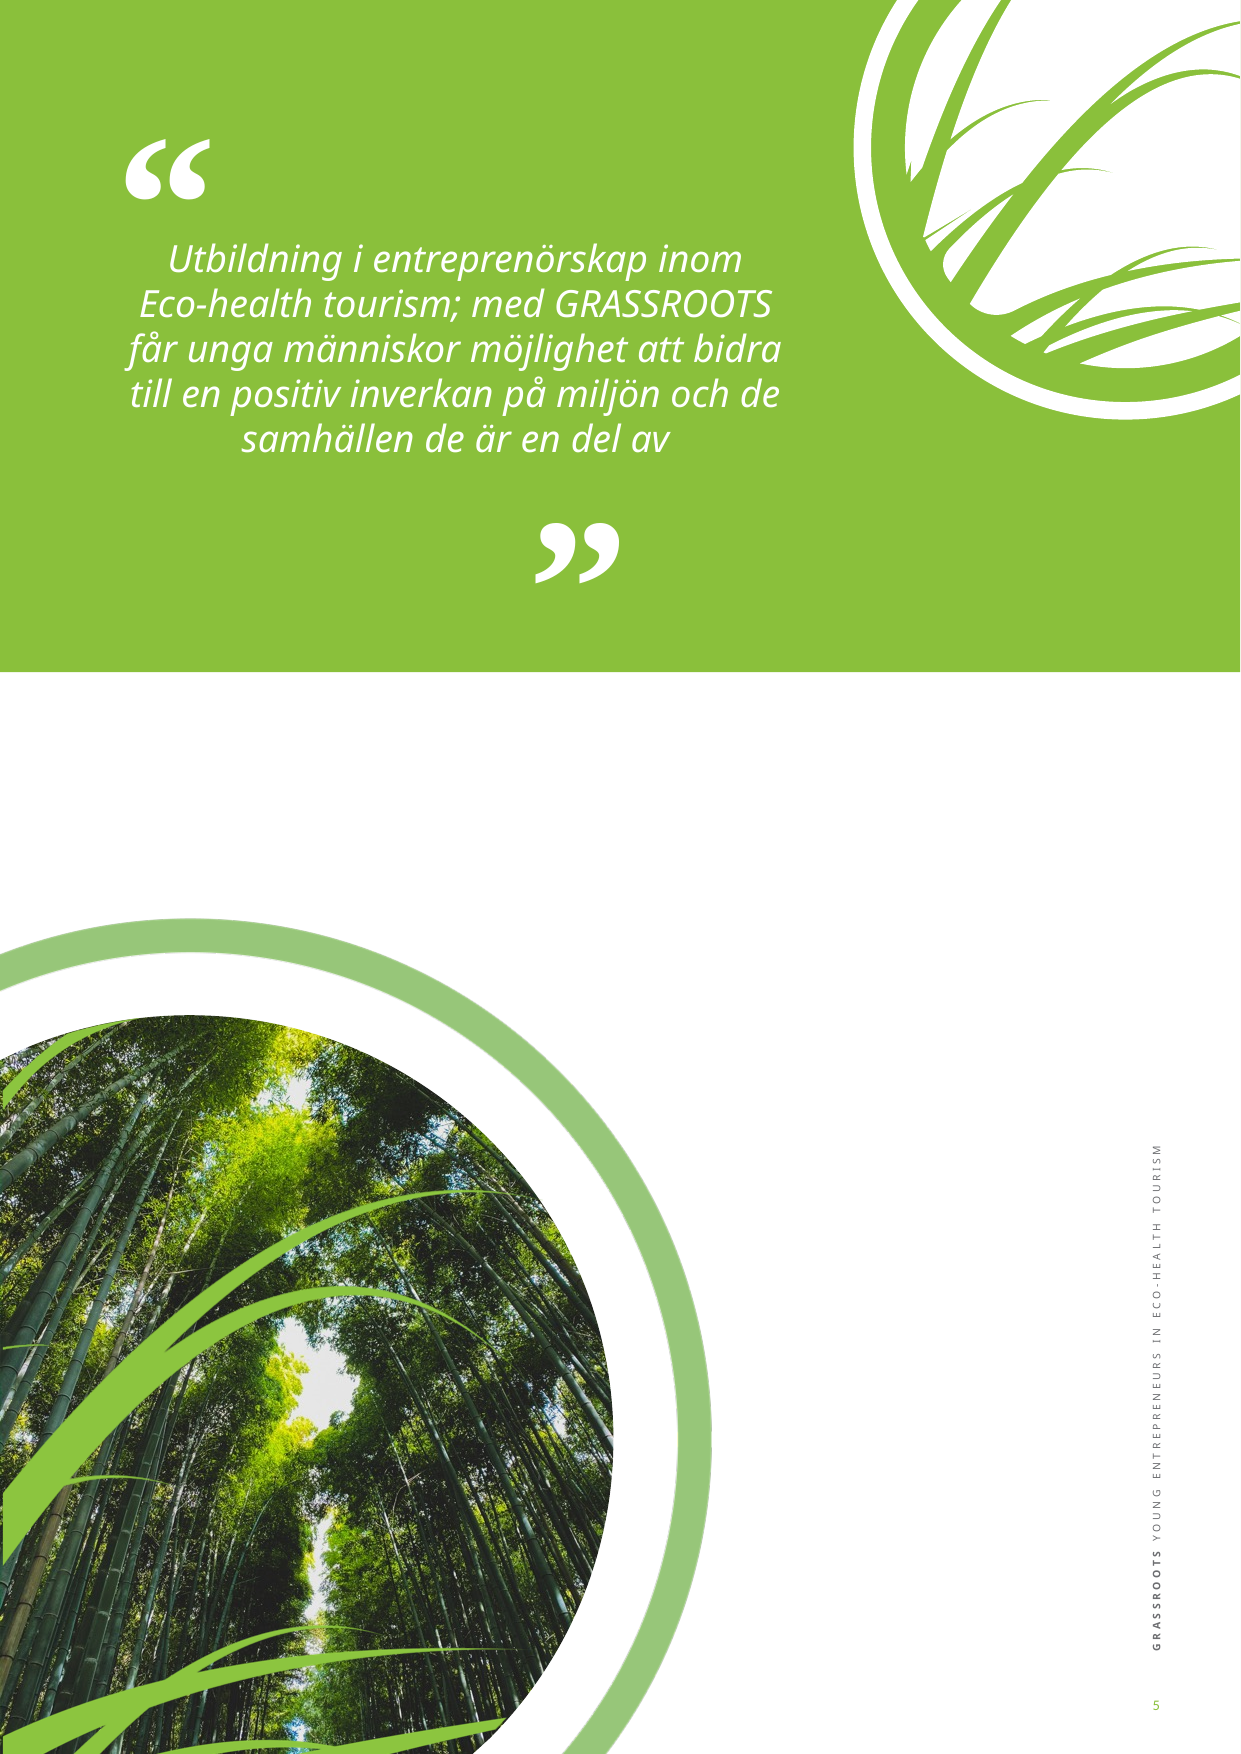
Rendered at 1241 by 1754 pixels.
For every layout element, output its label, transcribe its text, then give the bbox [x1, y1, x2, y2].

picture [0, 710, 890, 1754]
list ” [513, 449, 642, 623]
list Utbildning i entreprenörskap inom Eco-health tourism; med GRASSROOTS får unga människor möjlighet att bidra till en positiv inverkan på miljön och de samhällen de är en del av [101, 131, 811, 563]
slide_number 5 [1125, 1666, 1187, 1743]
list “ [101, 64, 430, 219]
